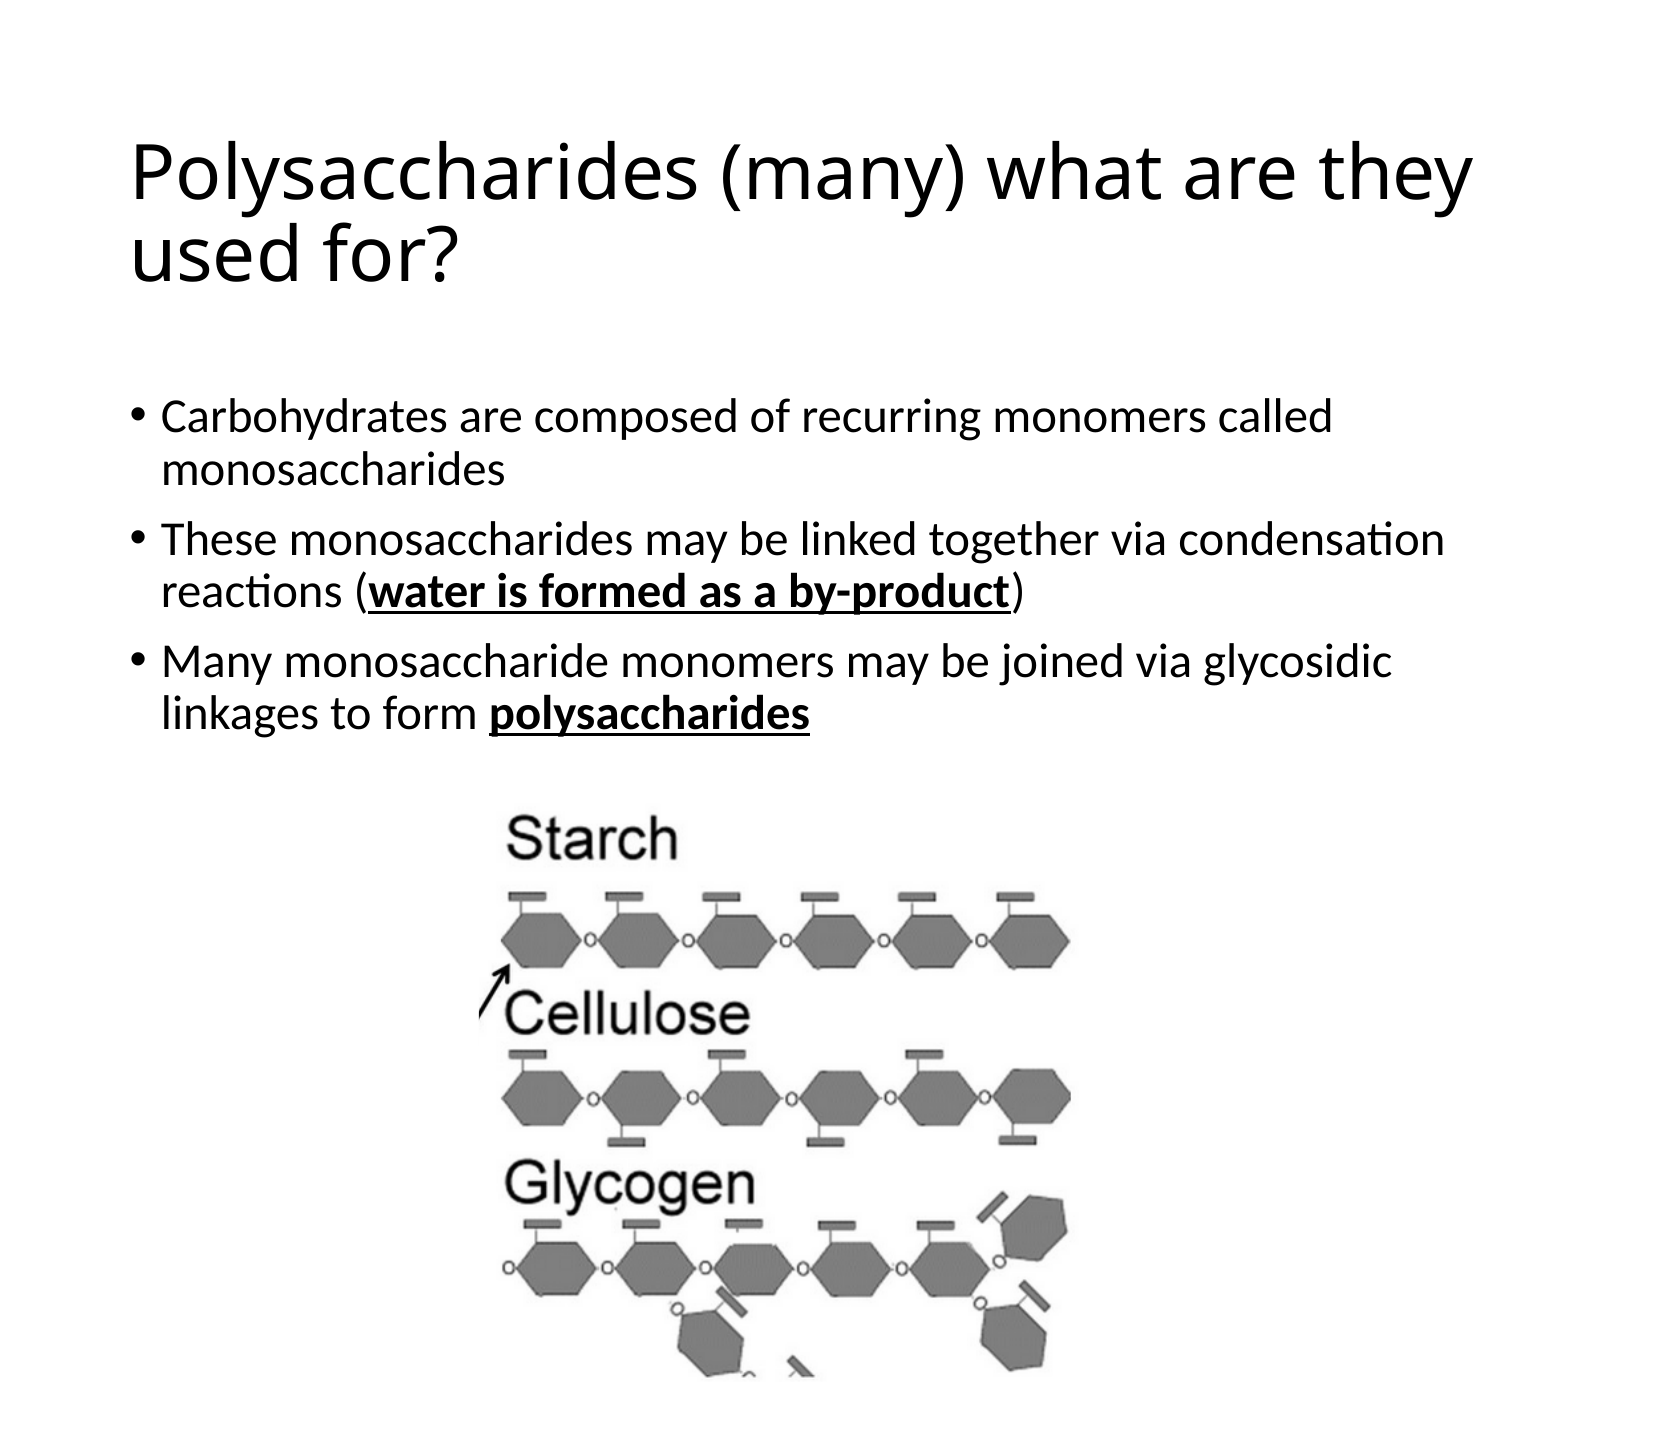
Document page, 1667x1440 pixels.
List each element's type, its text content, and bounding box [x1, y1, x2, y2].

picture [478, 788, 1082, 1382]
list Carbohydrates are composed of recurring monomers called monosaccharides These monosaccharides may be linked together via condensation reactions (water is formed as a by-product) Many monosaccharide monomers may be joined via glycosidic linkages to form polysaccharides [114, 383, 1553, 1297]
title Polysaccharides (many) what are they used for? [114, 76, 1553, 355]
